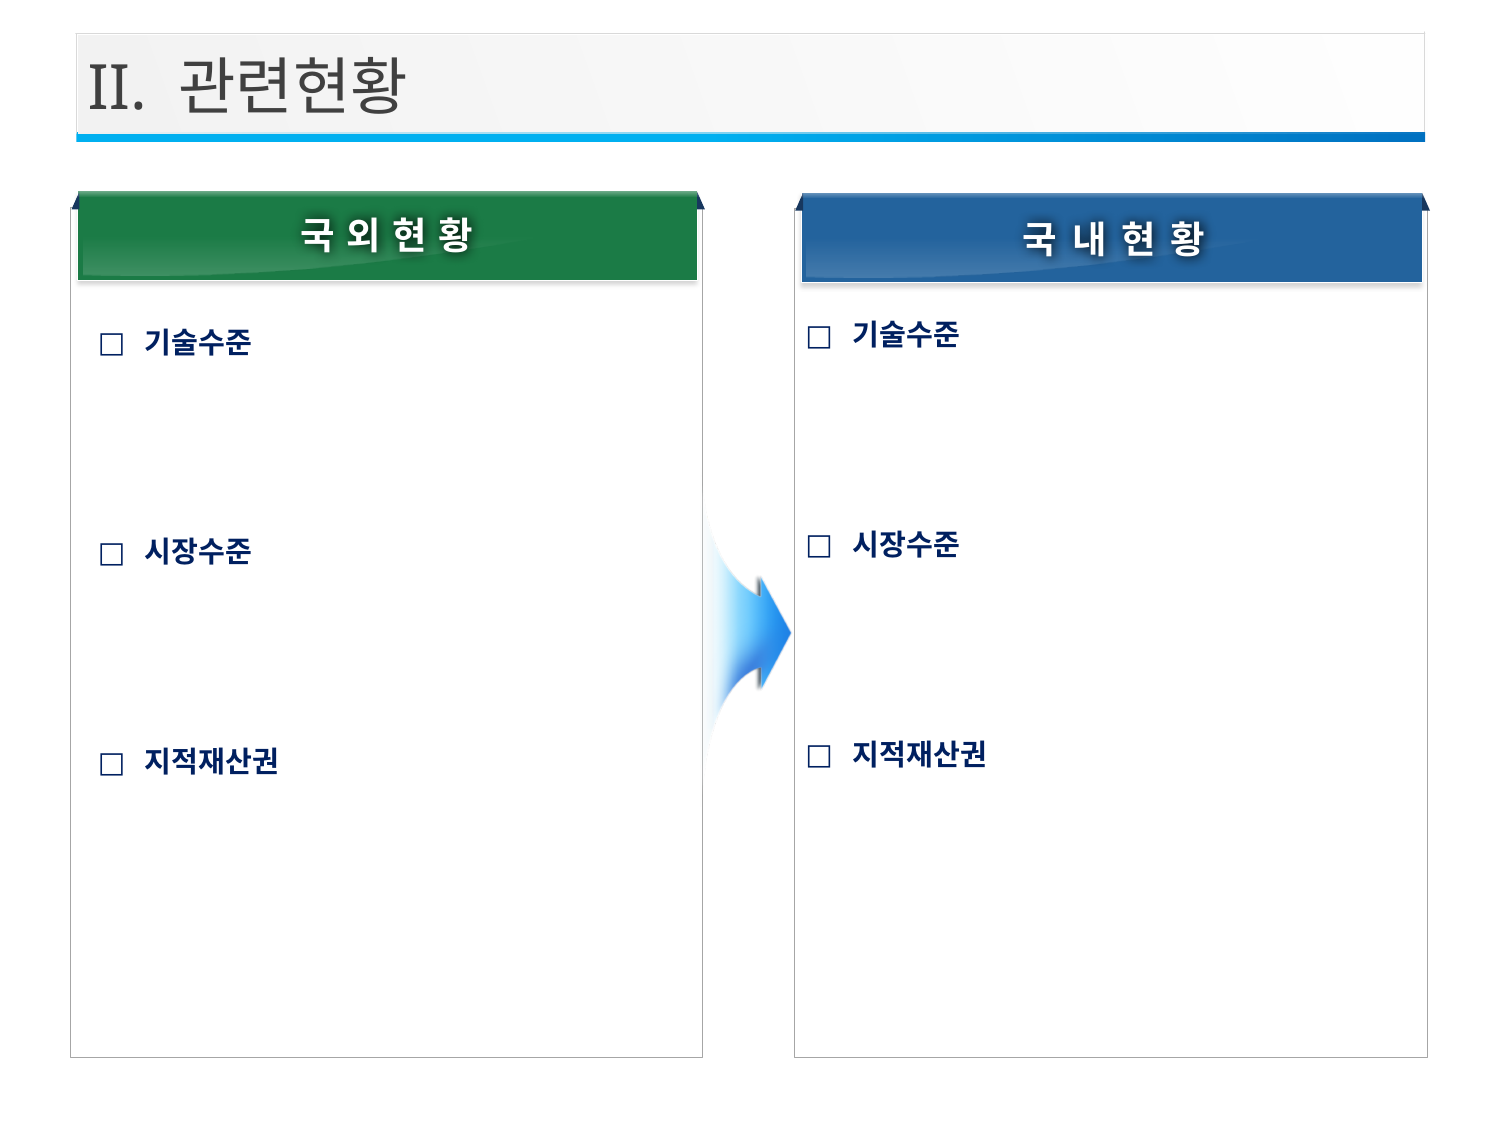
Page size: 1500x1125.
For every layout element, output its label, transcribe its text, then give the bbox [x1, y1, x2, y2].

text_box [794, 191, 1431, 1058]
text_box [70, 190, 706, 1058]
picture [571, 467, 913, 806]
text_box II. 관련현황 [72, 39, 423, 130]
